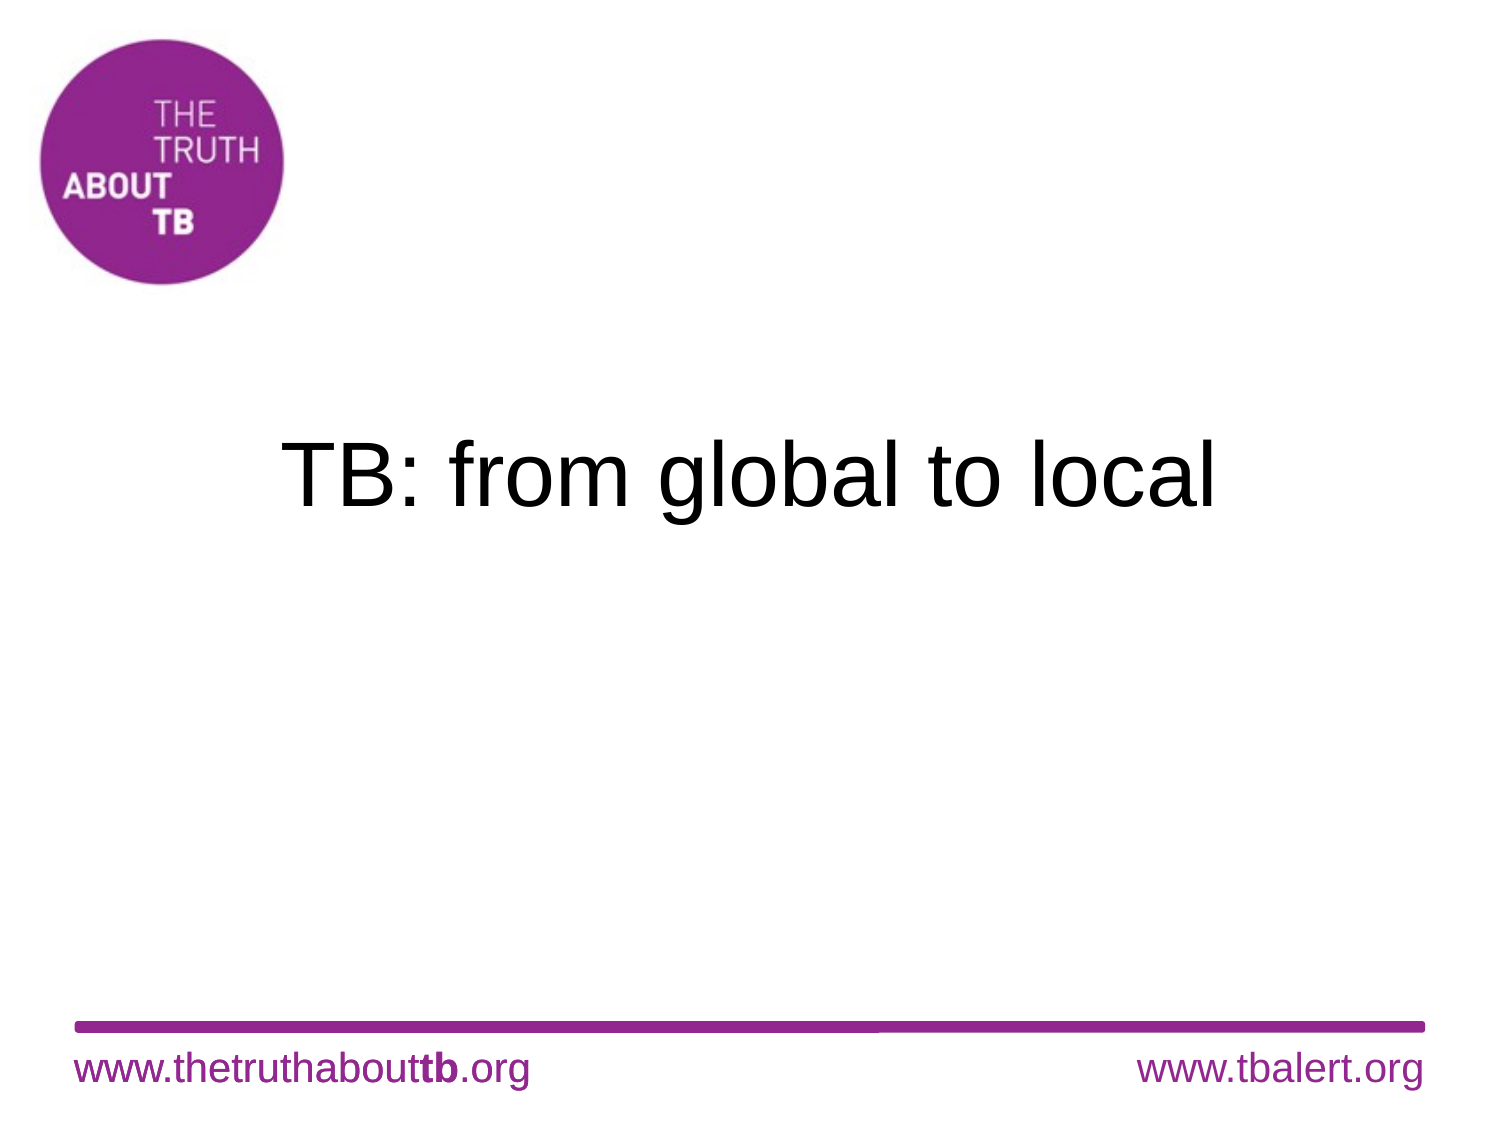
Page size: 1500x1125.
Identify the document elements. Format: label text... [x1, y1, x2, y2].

picture [29, 29, 295, 295]
title TB: from global to local [112, 349, 1388, 591]
